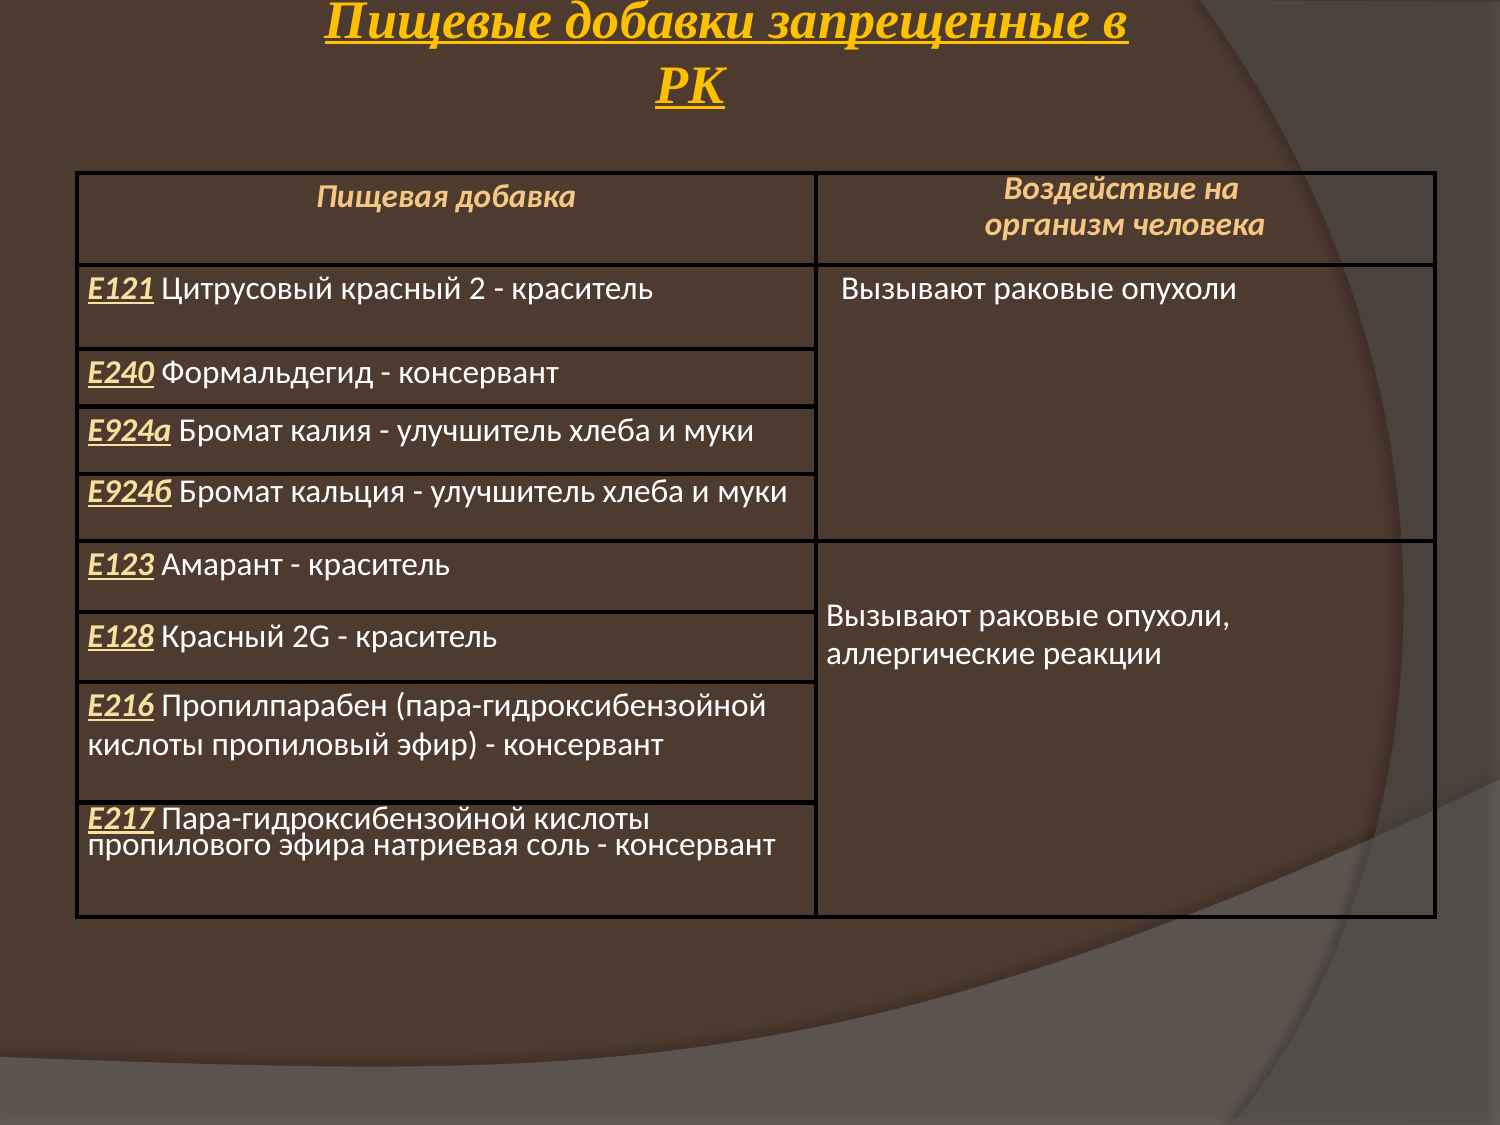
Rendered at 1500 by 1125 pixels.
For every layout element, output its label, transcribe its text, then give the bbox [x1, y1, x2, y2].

table_cell Е121 Цитрусовый красный 2 - краситель [79, 267, 814, 347]
table_cell Вызывают раковые опухоли, аллергические реакции [818, 543, 1433, 915]
table_cell Е216 Пропилпарабен (пара-гидроксибензойной кислоты пропиловый эфир) - консервант [79, 684, 814, 800]
table_header Воздействие на организм человека [818, 175, 1433, 263]
table_cell Вызывают раковые опухоли [818, 267, 1433, 539]
table_cell Е924а Бромат калия - улучшитель хлеба и муки [79, 409, 814, 472]
table_cell Е240 Формальдегид - консервант [79, 351, 814, 404]
table_header Пищевая добавка [79, 175, 814, 263]
table_cell Е128 Красный 2G - краситель [79, 614, 814, 680]
table_cell Е123 Амарант - краситель [79, 543, 814, 610]
table_cell Е924б Бромат кальция - улучшитель хлеба и муки [79, 476, 814, 539]
table_cell Е217 Пара-гидроксибензойной кислоты пропилового эфира натриевая соль - консервант [79, 805, 814, 915]
text_box Пищевые добавки запрещенные в РK [231, 9, 1149, 154]
